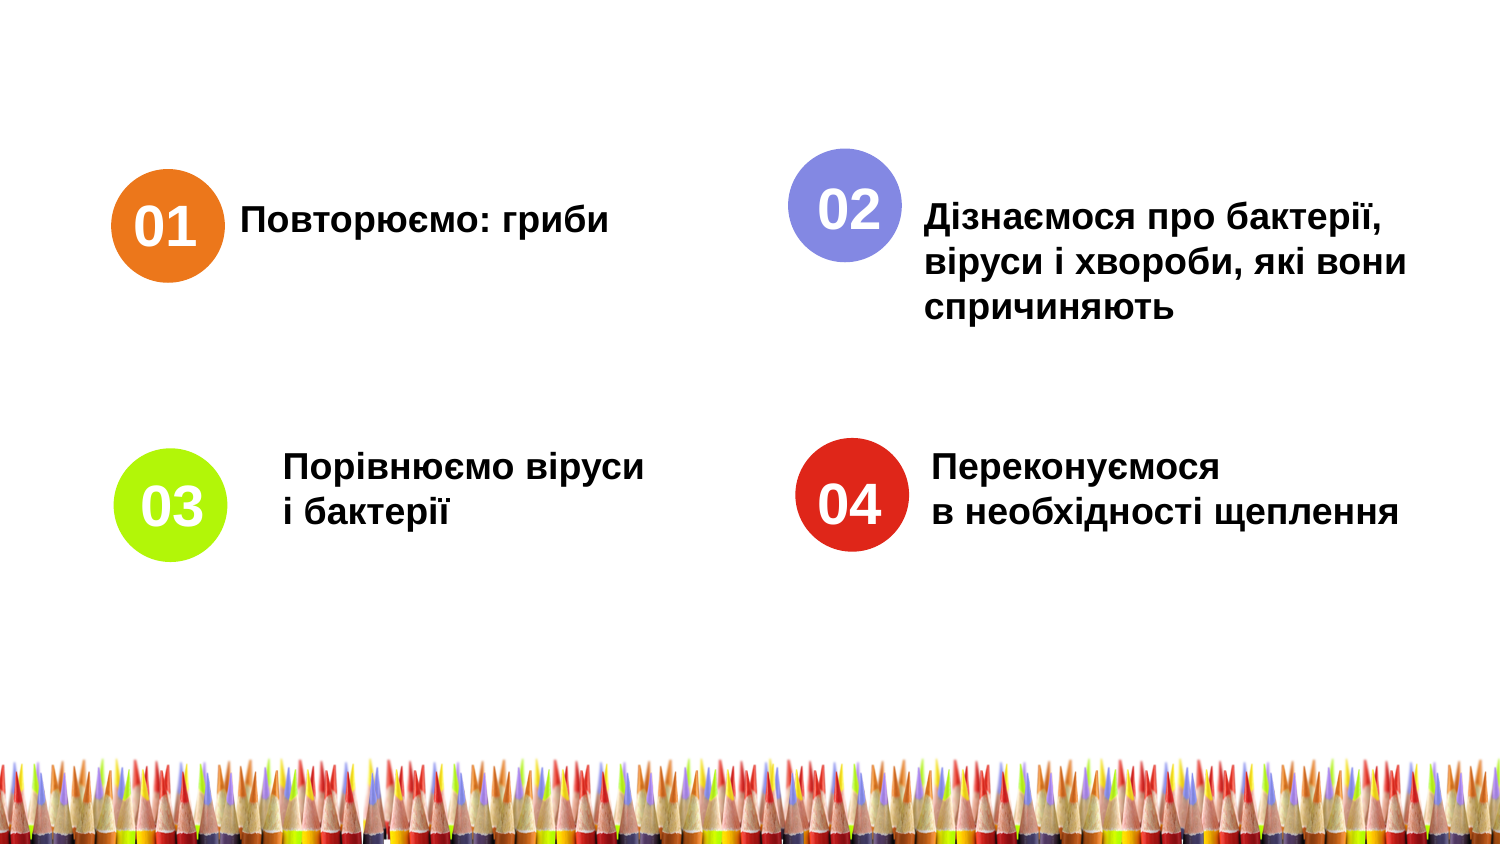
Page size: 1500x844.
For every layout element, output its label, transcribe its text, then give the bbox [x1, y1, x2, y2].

text_box Порівнюємо віруси і бактерії [267, 434, 774, 540]
text_box 01 [118, 187, 218, 258]
text_box Повторюємо: гриби [224, 187, 727, 248]
text_box [225, 482, 230, 528]
text_box 02 [802, 171, 902, 242]
text_box [810, 536, 895, 554]
text_box Дізнаємося про бактерії, віруси і хвороби, які вони спричиняють [909, 184, 1447, 335]
text_box [785, 146, 893, 265]
text_box 03 [125, 468, 225, 539]
text_box [793, 435, 912, 527]
text_box 04 [802, 465, 902, 536]
picture [0, 756, 1500, 844]
text_box [111, 446, 219, 565]
text_box [109, 194, 224, 285]
text_box Переконуємося в необхідності щеплення [916, 434, 1478, 540]
text_box [123, 166, 213, 187]
